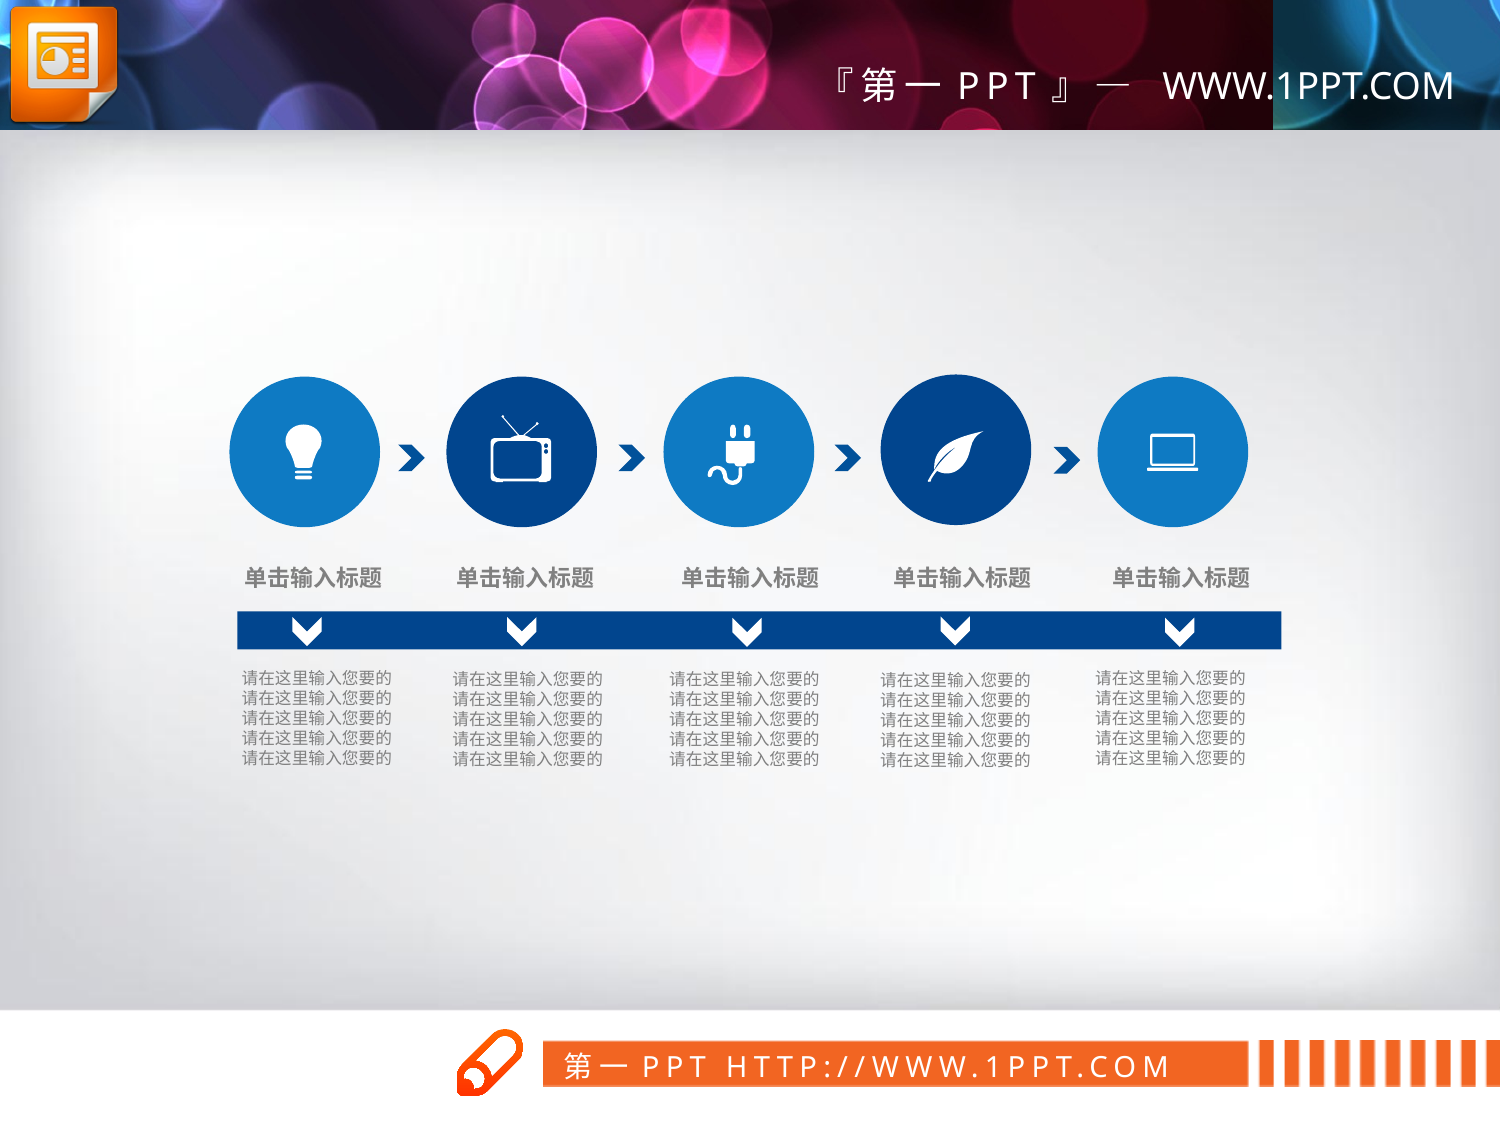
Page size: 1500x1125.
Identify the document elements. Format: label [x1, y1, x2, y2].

text_box [834, 444, 862, 472]
text_box [1097, 376, 1249, 528]
picture [0, 0, 1500, 1012]
text_box [229, 555, 1318, 600]
text_box [446, 376, 598, 528]
text_box [880, 374, 1032, 526]
text_box [226, 660, 1288, 799]
text_box [618, 444, 646, 472]
text_box [1053, 446, 1081, 474]
picture [543, 1040, 1500, 1087]
text_box [229, 376, 381, 528]
text_box [707, 424, 755, 486]
text_box [398, 444, 425, 472]
text_box [663, 376, 815, 528]
text_box [237, 611, 1282, 650]
